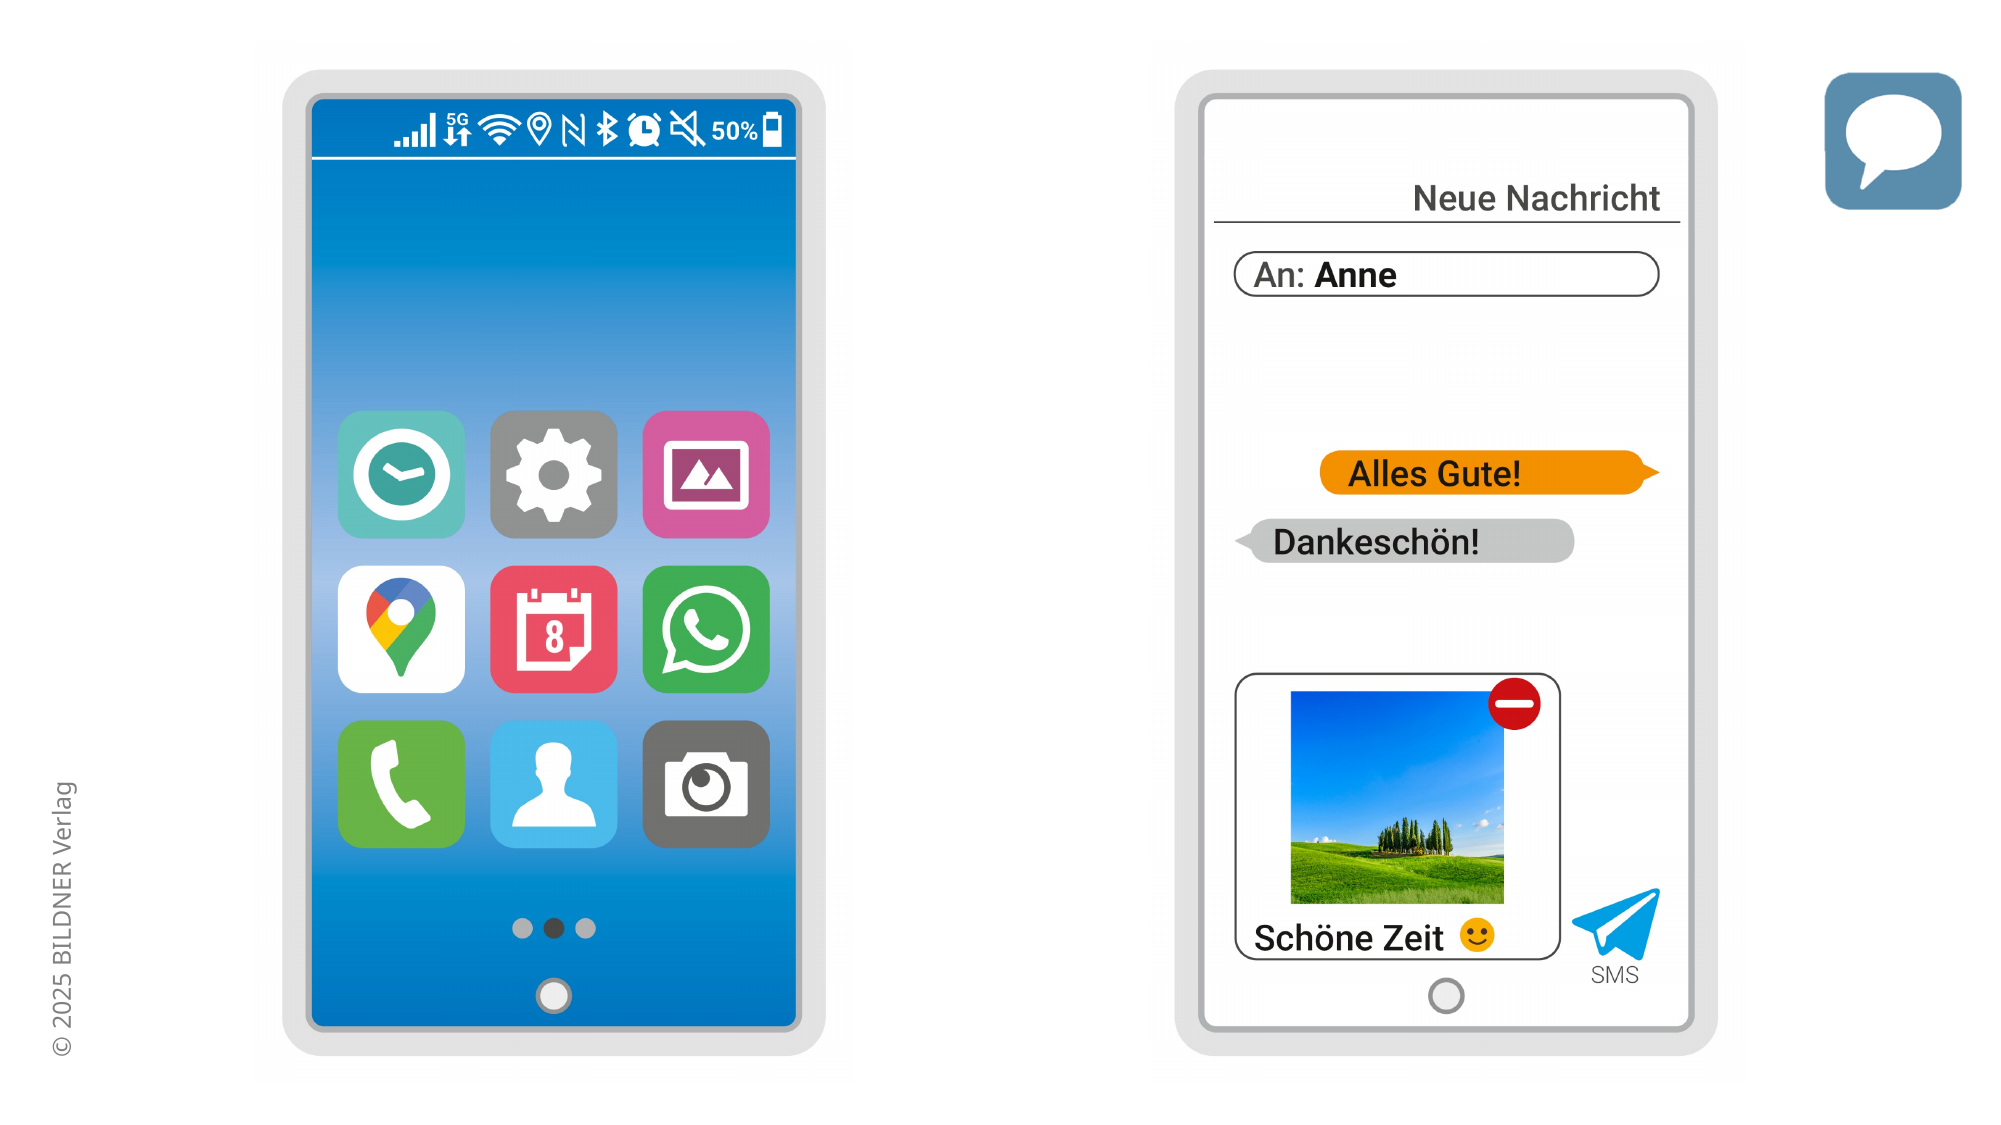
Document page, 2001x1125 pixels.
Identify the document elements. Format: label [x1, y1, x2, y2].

picture [254, 42, 853, 1083]
picture [1147, 42, 1746, 1083]
picture [1824, 72, 1962, 210]
